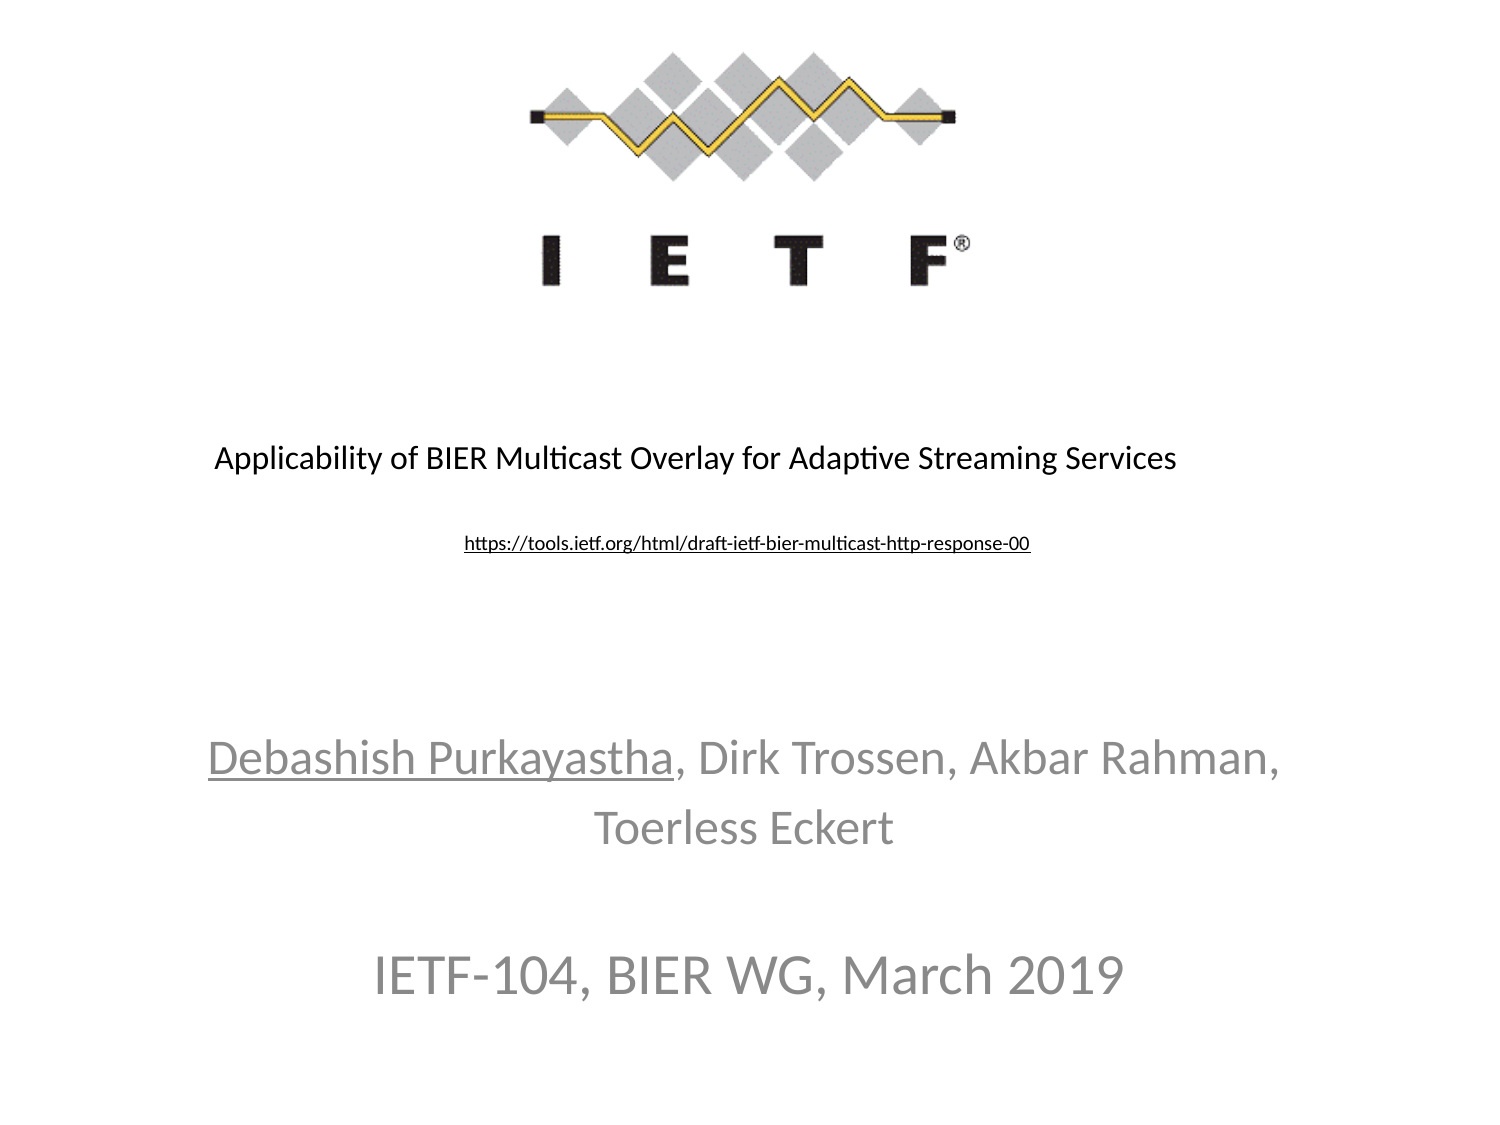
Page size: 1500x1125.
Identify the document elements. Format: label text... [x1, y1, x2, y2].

picture [497, 33, 1003, 303]
title Applicability of BIER Multicast Overlay for Adaptive Streaming Services https://tools.ietf.org/html/draft-ietf-bier-multicast-http-response-00 [47, 426, 1452, 668]
subtitle Debashish Purkayastha, Dirk Trossen, Akbar Rahman, Toerless Eckert IETF-104, BIER WG, March 2019 [86, 637, 1414, 1063]
